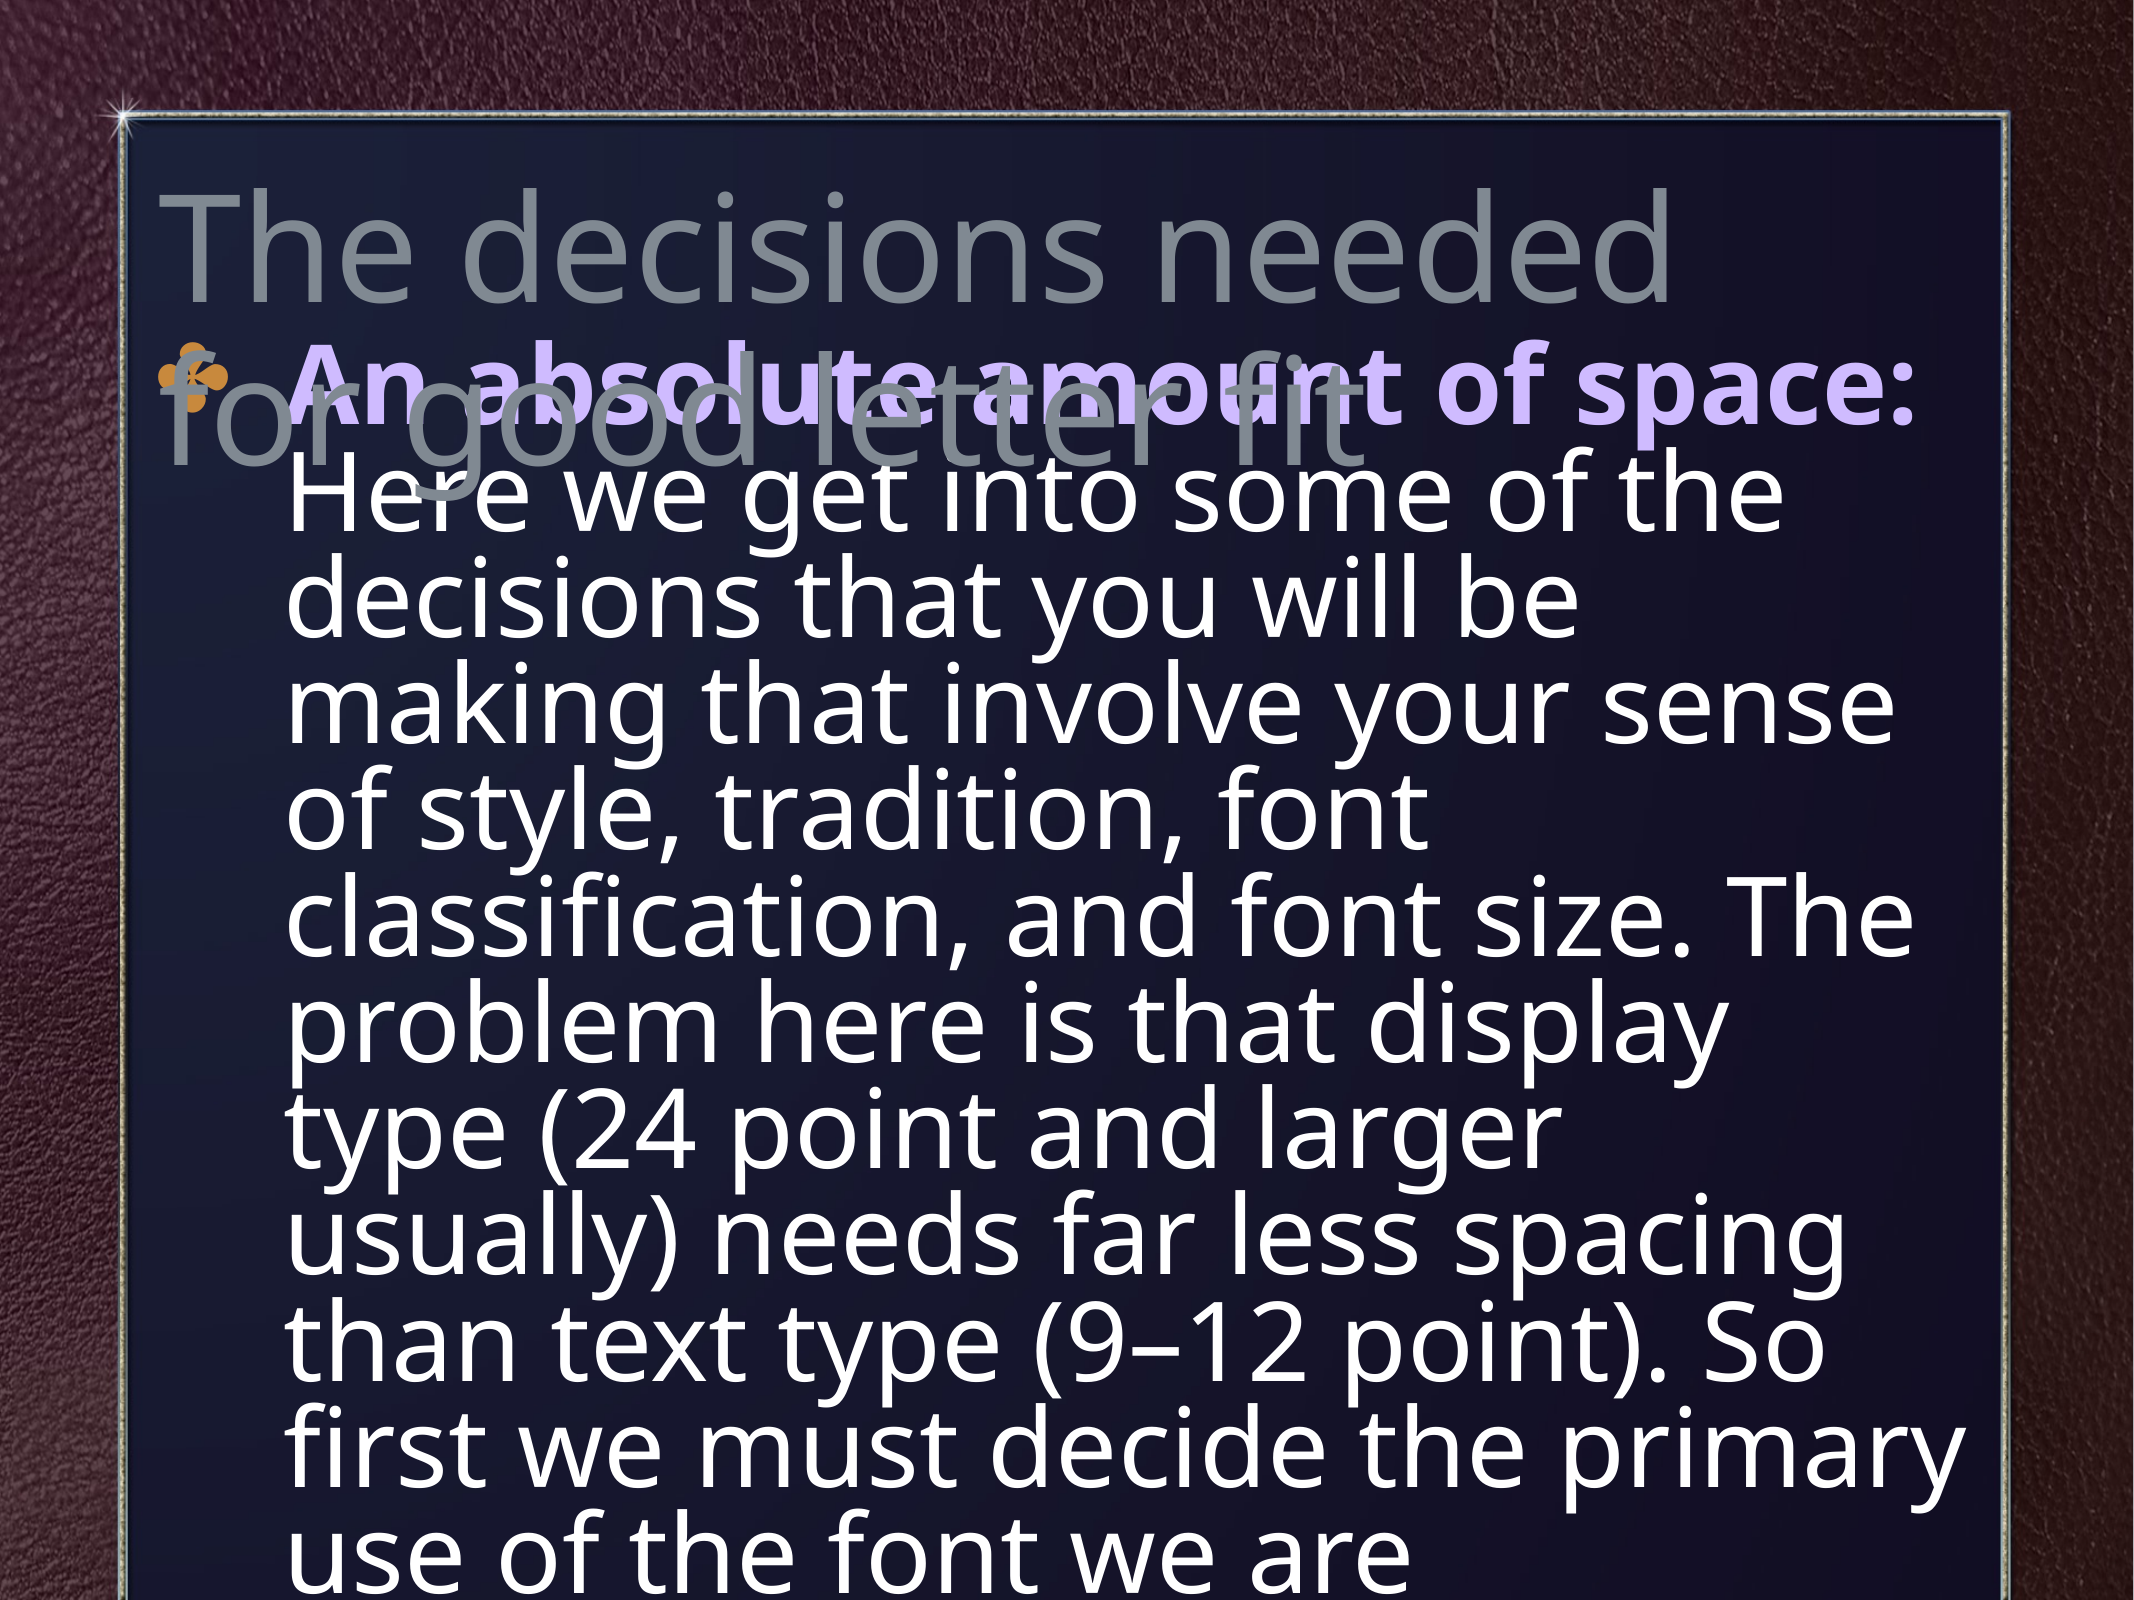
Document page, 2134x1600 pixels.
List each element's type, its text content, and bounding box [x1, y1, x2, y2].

text_box An absolute amount of space: Here we get into some of the decisions that you will be making that involve your sense of style, tradition, font classification, and font size. The problem here is that display type (24 point and larger usually) needs far less spacing than text type (9–12 point). So first we must decide the primary use of the font we are designing. [150, 506, 1983, 1600]
picture [0, 0, 2134, 1600]
text_box The decisions needed for good letter fit [149, 165, 1984, 506]
